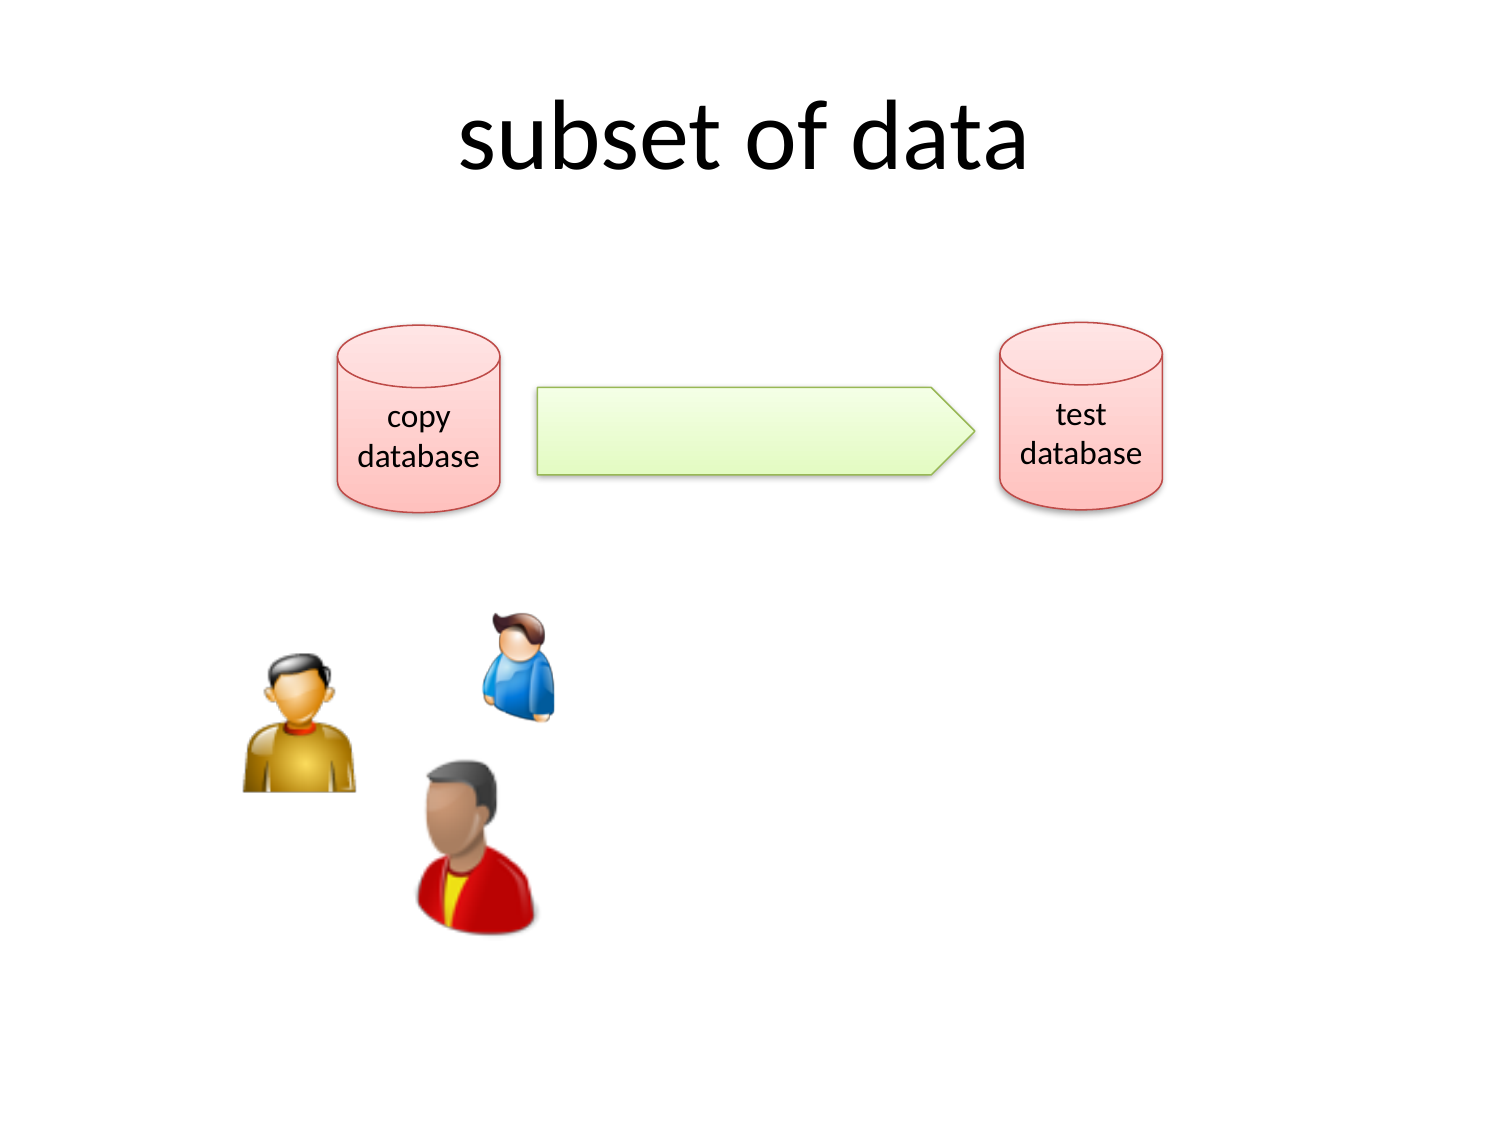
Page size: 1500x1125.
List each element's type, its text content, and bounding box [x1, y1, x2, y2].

picture [464, 610, 578, 726]
text_box test database [999, 321, 1164, 511]
text_box copy database [336, 324, 501, 514]
text_box [536, 386, 976, 476]
text_box subset of data [74, 62, 1413, 198]
picture [224, 648, 563, 941]
